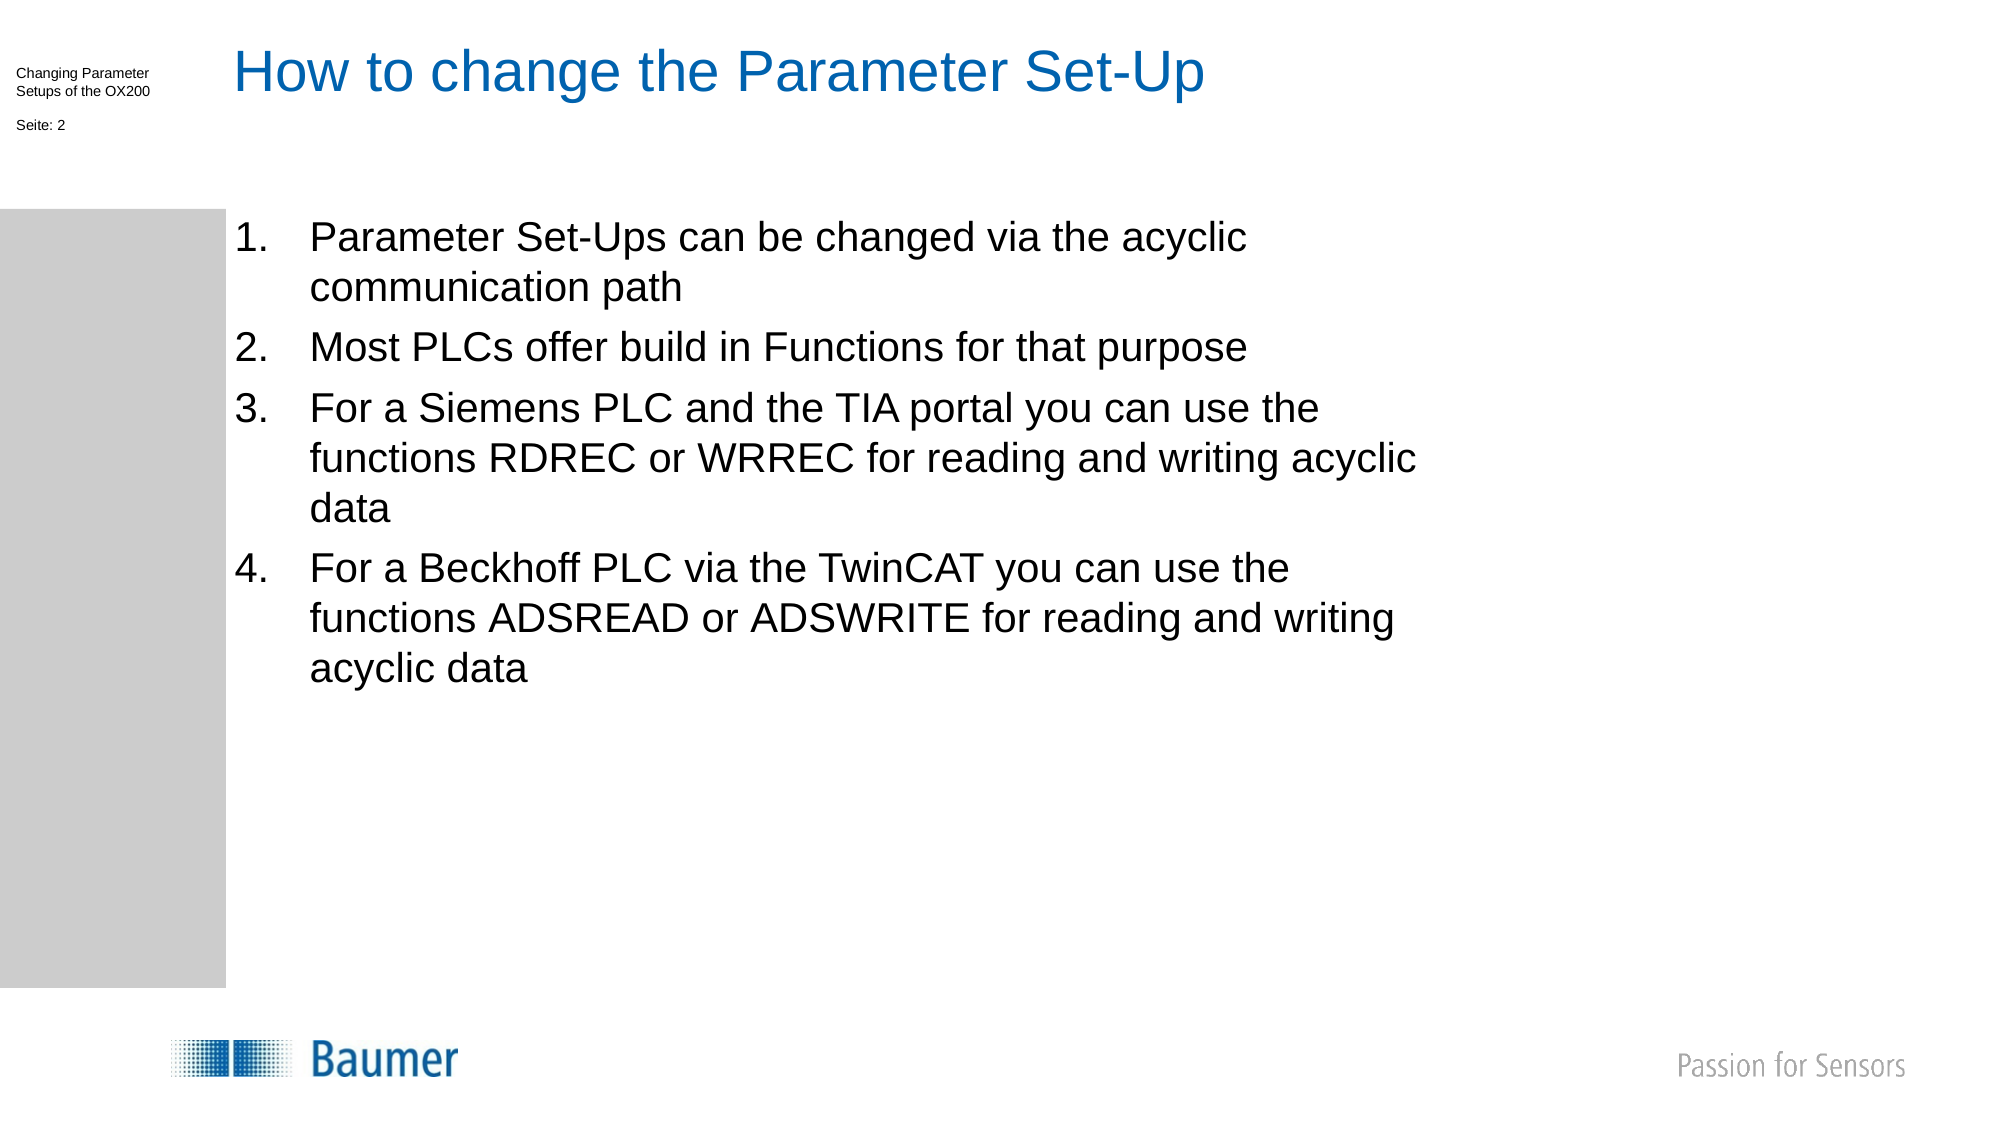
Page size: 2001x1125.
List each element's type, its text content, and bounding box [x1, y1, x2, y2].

picture [1679, 1051, 1905, 1077]
slide_number Changing Parameter Setups of the OX200 [16, 64, 198, 77]
slide_number Seite: 2 [16, 118, 198, 131]
list Parameter Set-Ups can be changed via the acyclic communication path Most PLCs offer build in Functions for that purpose For a Siemens PLC and the TIA portal you can use the functions RDREC or WRREC for reading and writing acyclic data For a Beckhoff PLC via the TwinCAT you can use the functions ADSREAD or ADSWRITE for reading and writing acyclic data [234, 209, 1461, 988]
title How to change the Parameter Set-Up [233, 38, 1904, 185]
picture [171, 1040, 458, 1077]
